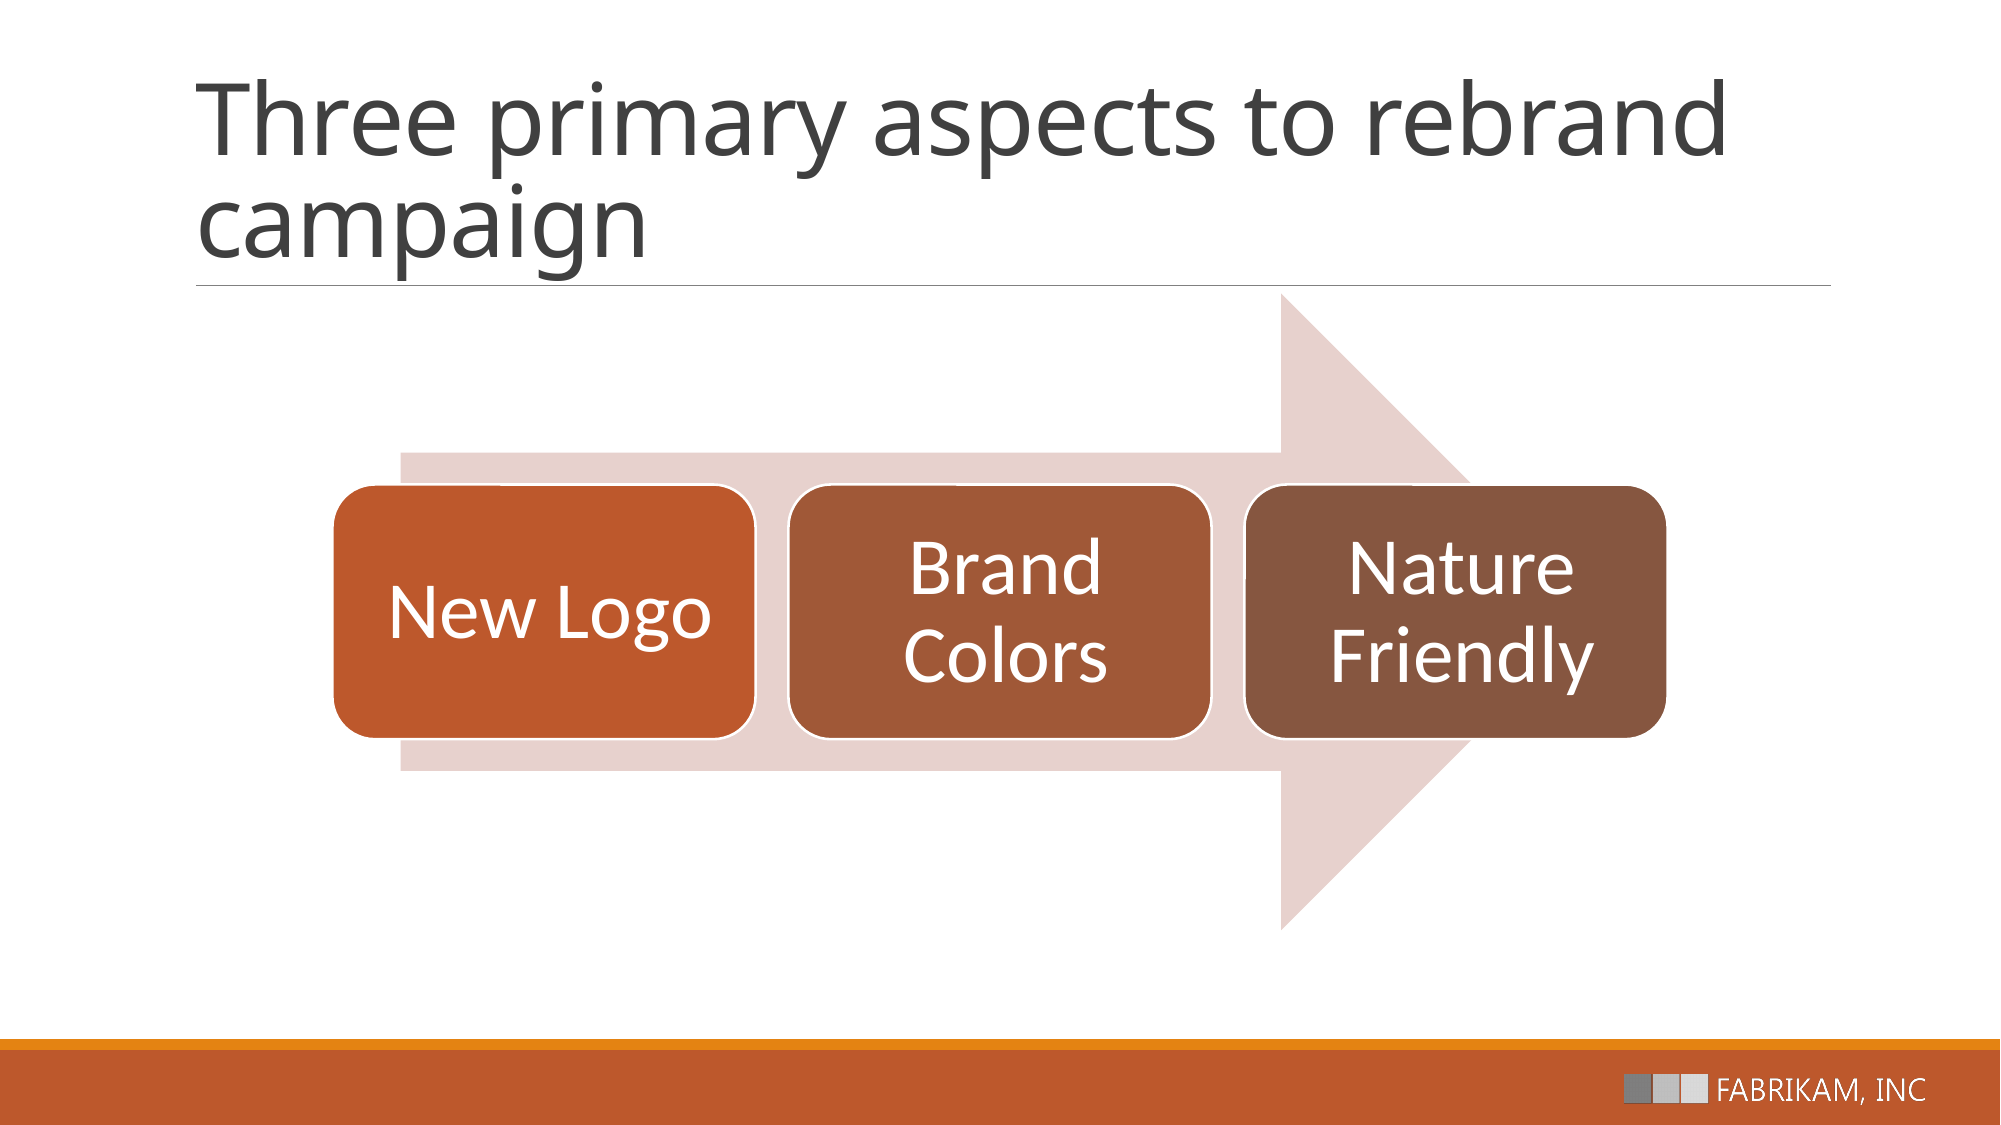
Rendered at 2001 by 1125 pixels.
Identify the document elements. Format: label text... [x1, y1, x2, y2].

picture [1624, 1074, 1925, 1105]
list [294, 292, 1706, 931]
title Three primary aspects to rebrand campaign [180, 47, 1830, 285]
